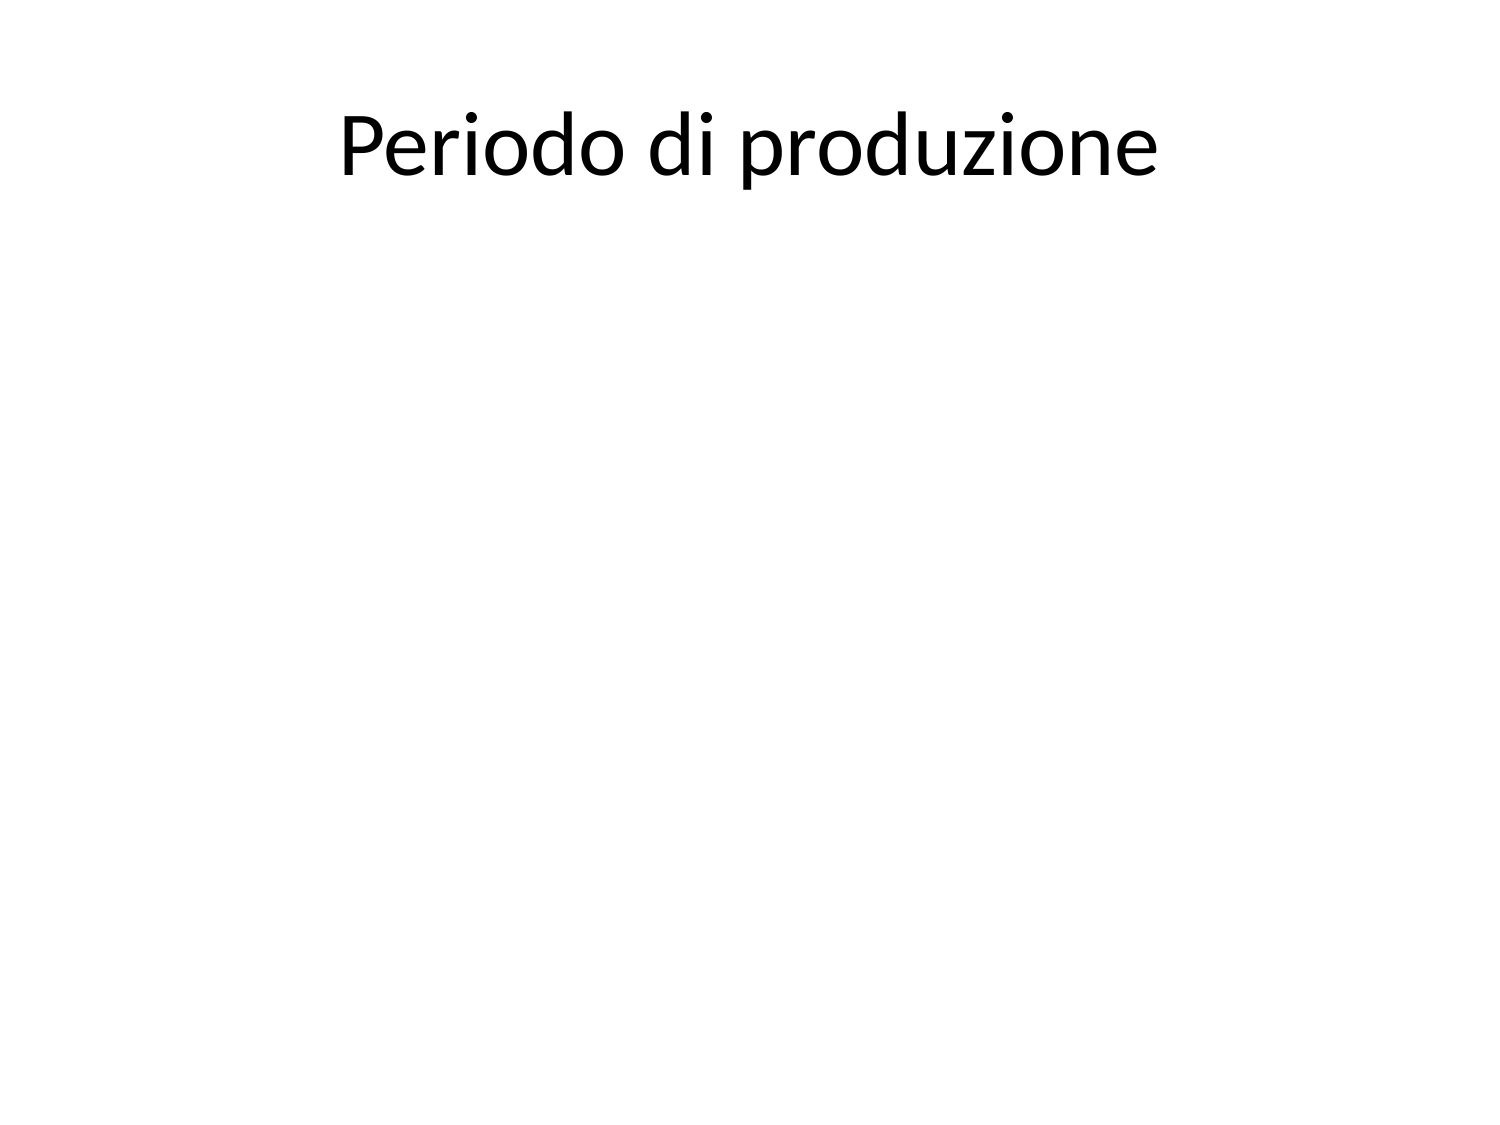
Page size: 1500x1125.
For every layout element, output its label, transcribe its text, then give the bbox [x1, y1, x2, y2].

title Periodo di produzione [75, 45, 1425, 233]
